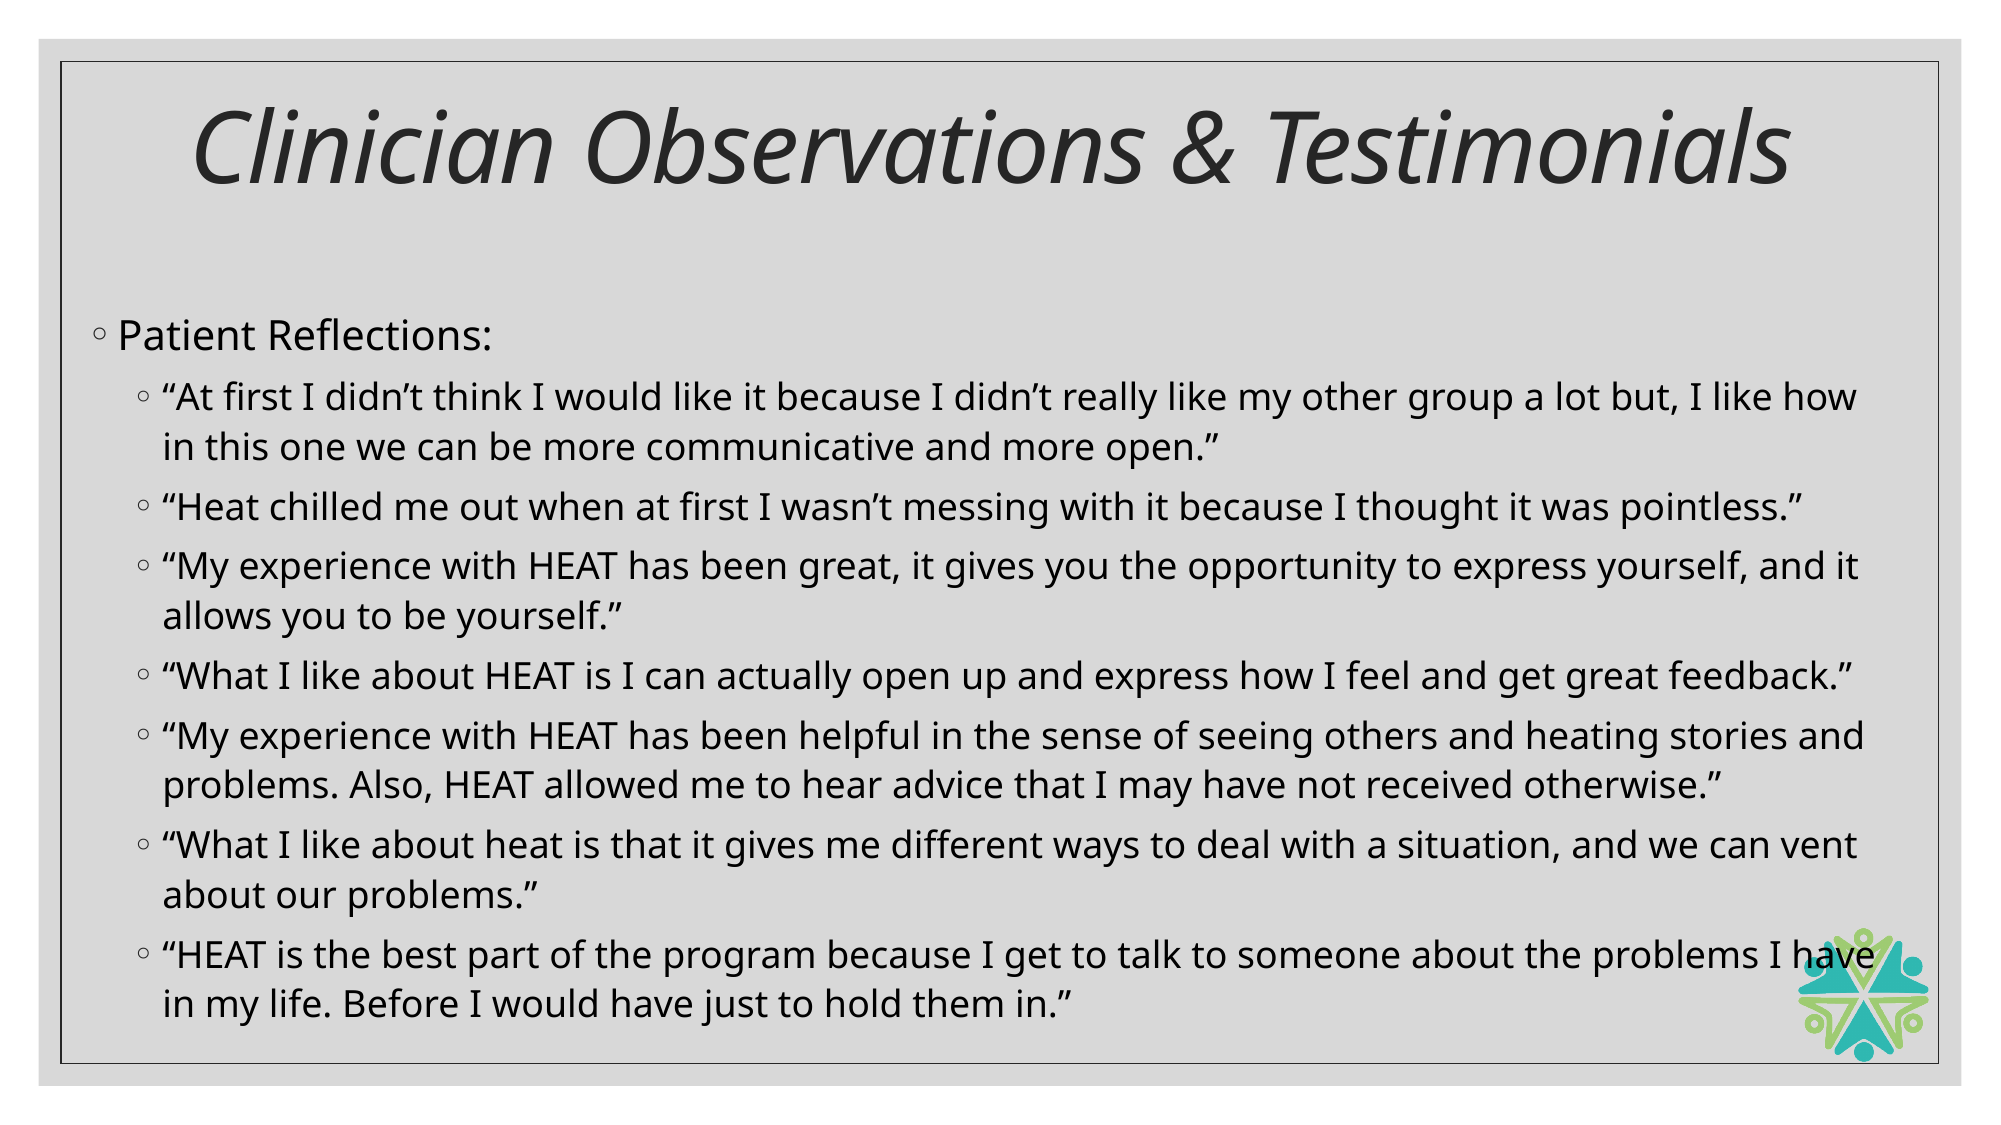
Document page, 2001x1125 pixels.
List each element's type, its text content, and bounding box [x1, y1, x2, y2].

picture [1798, 928, 1929, 1062]
title Clinician Observations & Testimonials [174, 68, 1825, 234]
list Patient Reflections: “At first I didn’t think I would like it because I didn’t really like my other group a lot but, I like how in this one we can be more communicative and more open.” “Heat chilled me out when at first I wasn’t messing with it because I thought it was pointless.” “My experience with HEAT has been great, it gives you the opportunity to express yourself, and it allows you to be yourself.” “What I like about HEAT is I can actually open up and express how I feel and get great feedback.” “My experience with HEAT has been helpful in the sense of seeing others and heating stories and problems. Also, HEAT allowed me to hear advice that I may have not received otherwise.” “What I like about heat is that it gives me different ways to deal with a situation, and we can vent about our problems.” “HEAT is the best part of the program because I get to talk to someone about the problems I have in my life. Before I would have just to hold them in.” [72, 295, 1912, 1057]
